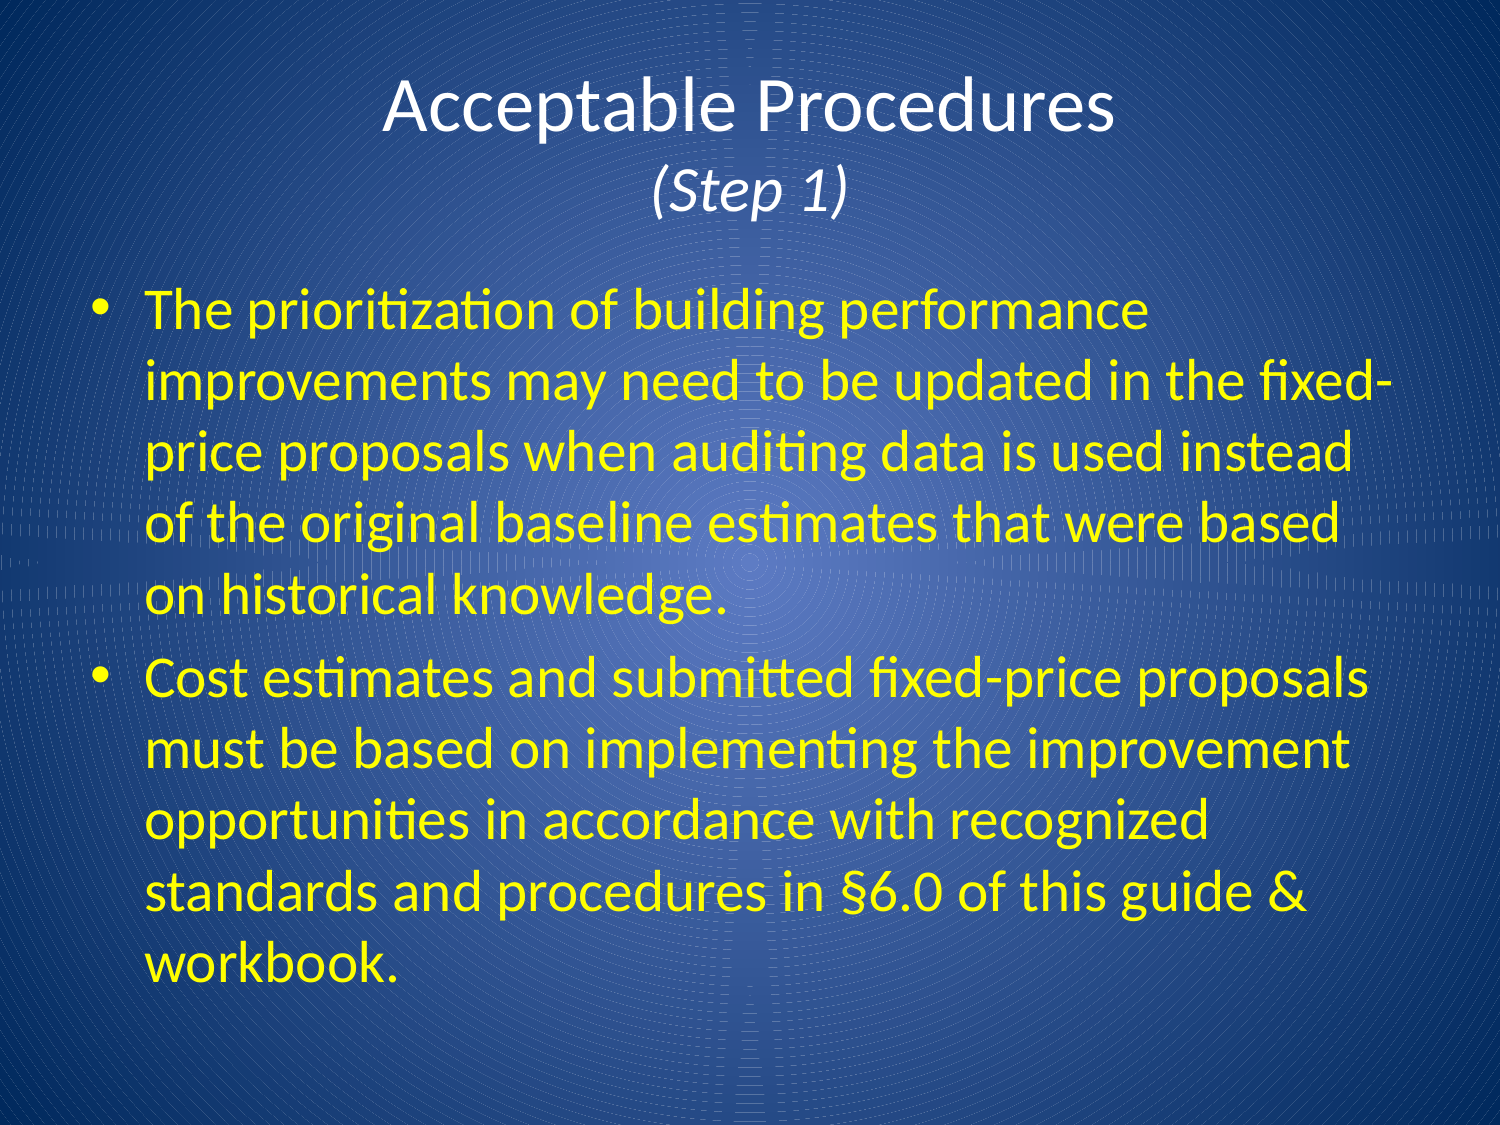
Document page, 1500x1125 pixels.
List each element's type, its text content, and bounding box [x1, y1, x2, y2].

list The prioritization of building performance improvements may need to be updated in the fixed-price proposals when auditing data is used instead of the original baseline estimates that were based on historical knowledge. Cost estimates and submitted fixed-price proposals must be based on implementing the improvement opportunities in accordance with recognized standards and procedures in §6.0 of this guide & workbook. [75, 262, 1425, 1005]
title Acceptable Procedures (Step 1) [75, 45, 1425, 233]
